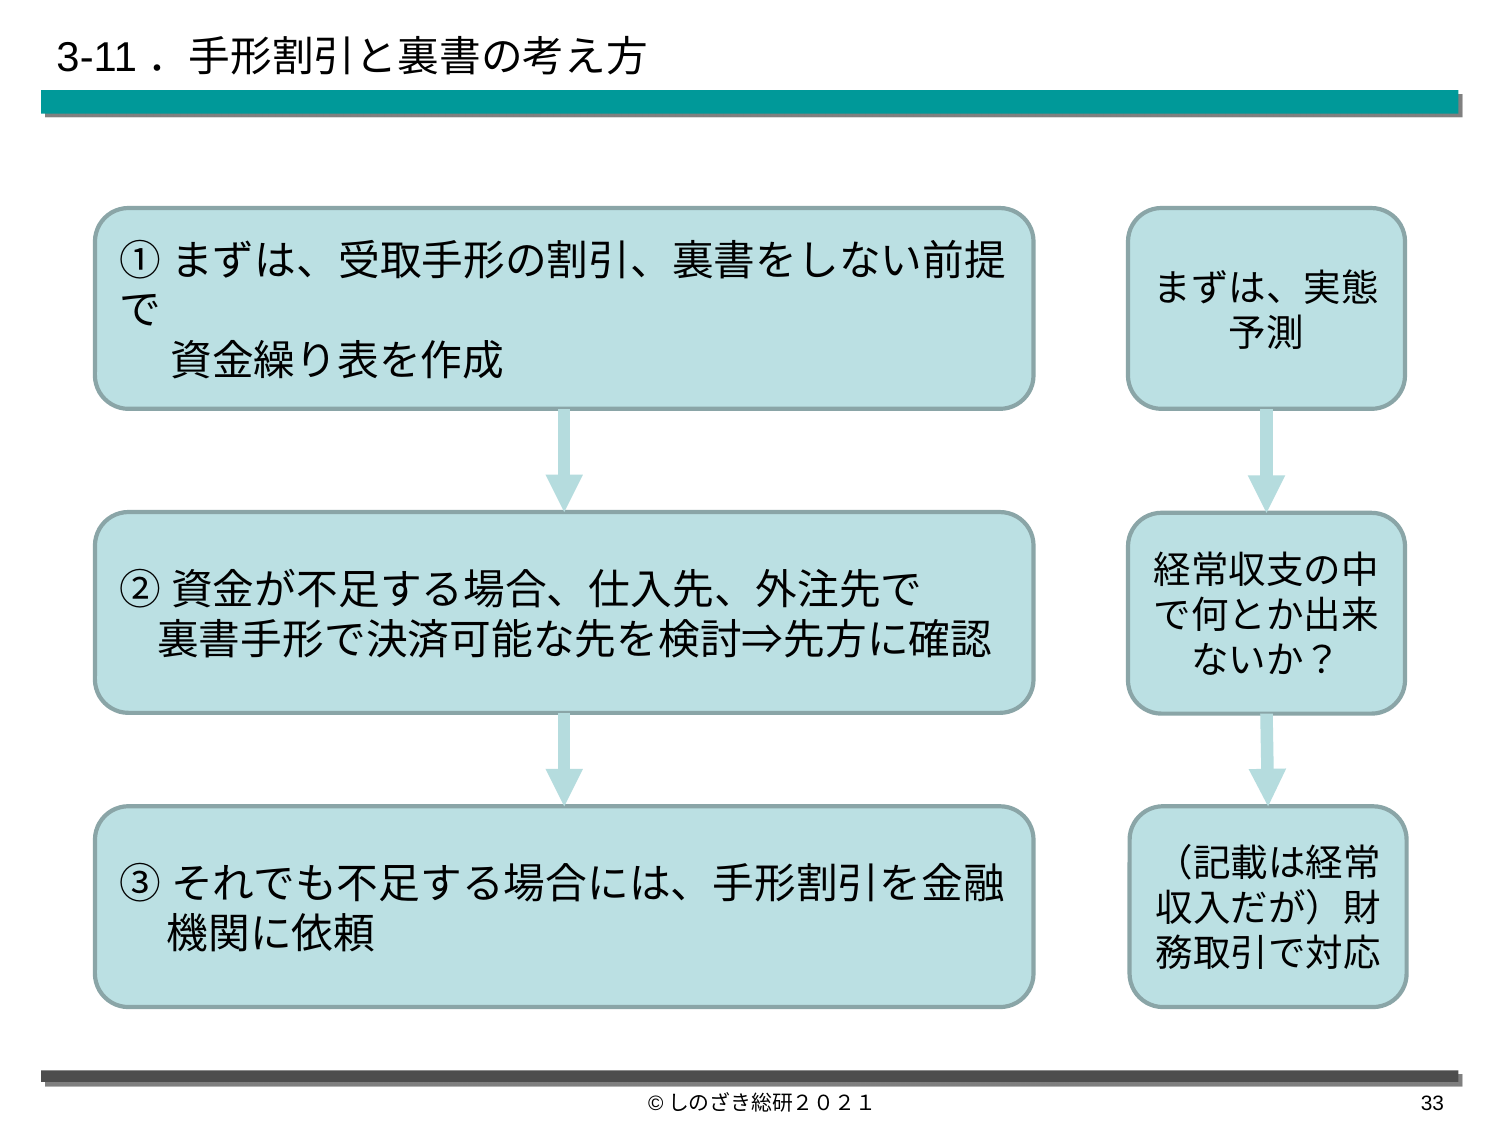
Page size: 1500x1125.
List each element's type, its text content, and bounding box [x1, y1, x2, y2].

text_box ①まずは、受取手形の割引、裏書をしない前提で 資金繰り表を作成 [92, 205, 1036, 411]
text_box ③それでも不足する場合には、手形割引を金融 機関に依頼 [92, 804, 1036, 1010]
text_box （記載は経常収入だが）財務取引で対応 [1127, 804, 1409, 1010]
slide_number 32 [1108, 1082, 1459, 1125]
text_box 経常収支の中で何とか出来ないか？ [1125, 510, 1408, 716]
text_box ②資金が不足する場合、仕入先、外注先で 裏書手形で決済可能な先を検討⇒先方に確認 [92, 509, 1036, 715]
footer ©しのざき総研２０２１ [524, 1082, 1000, 1125]
text_box まずは、実態予測 [1125, 205, 1408, 411]
title 3-11．手形割引と裏書の考え方 [41, 19, 1459, 91]
